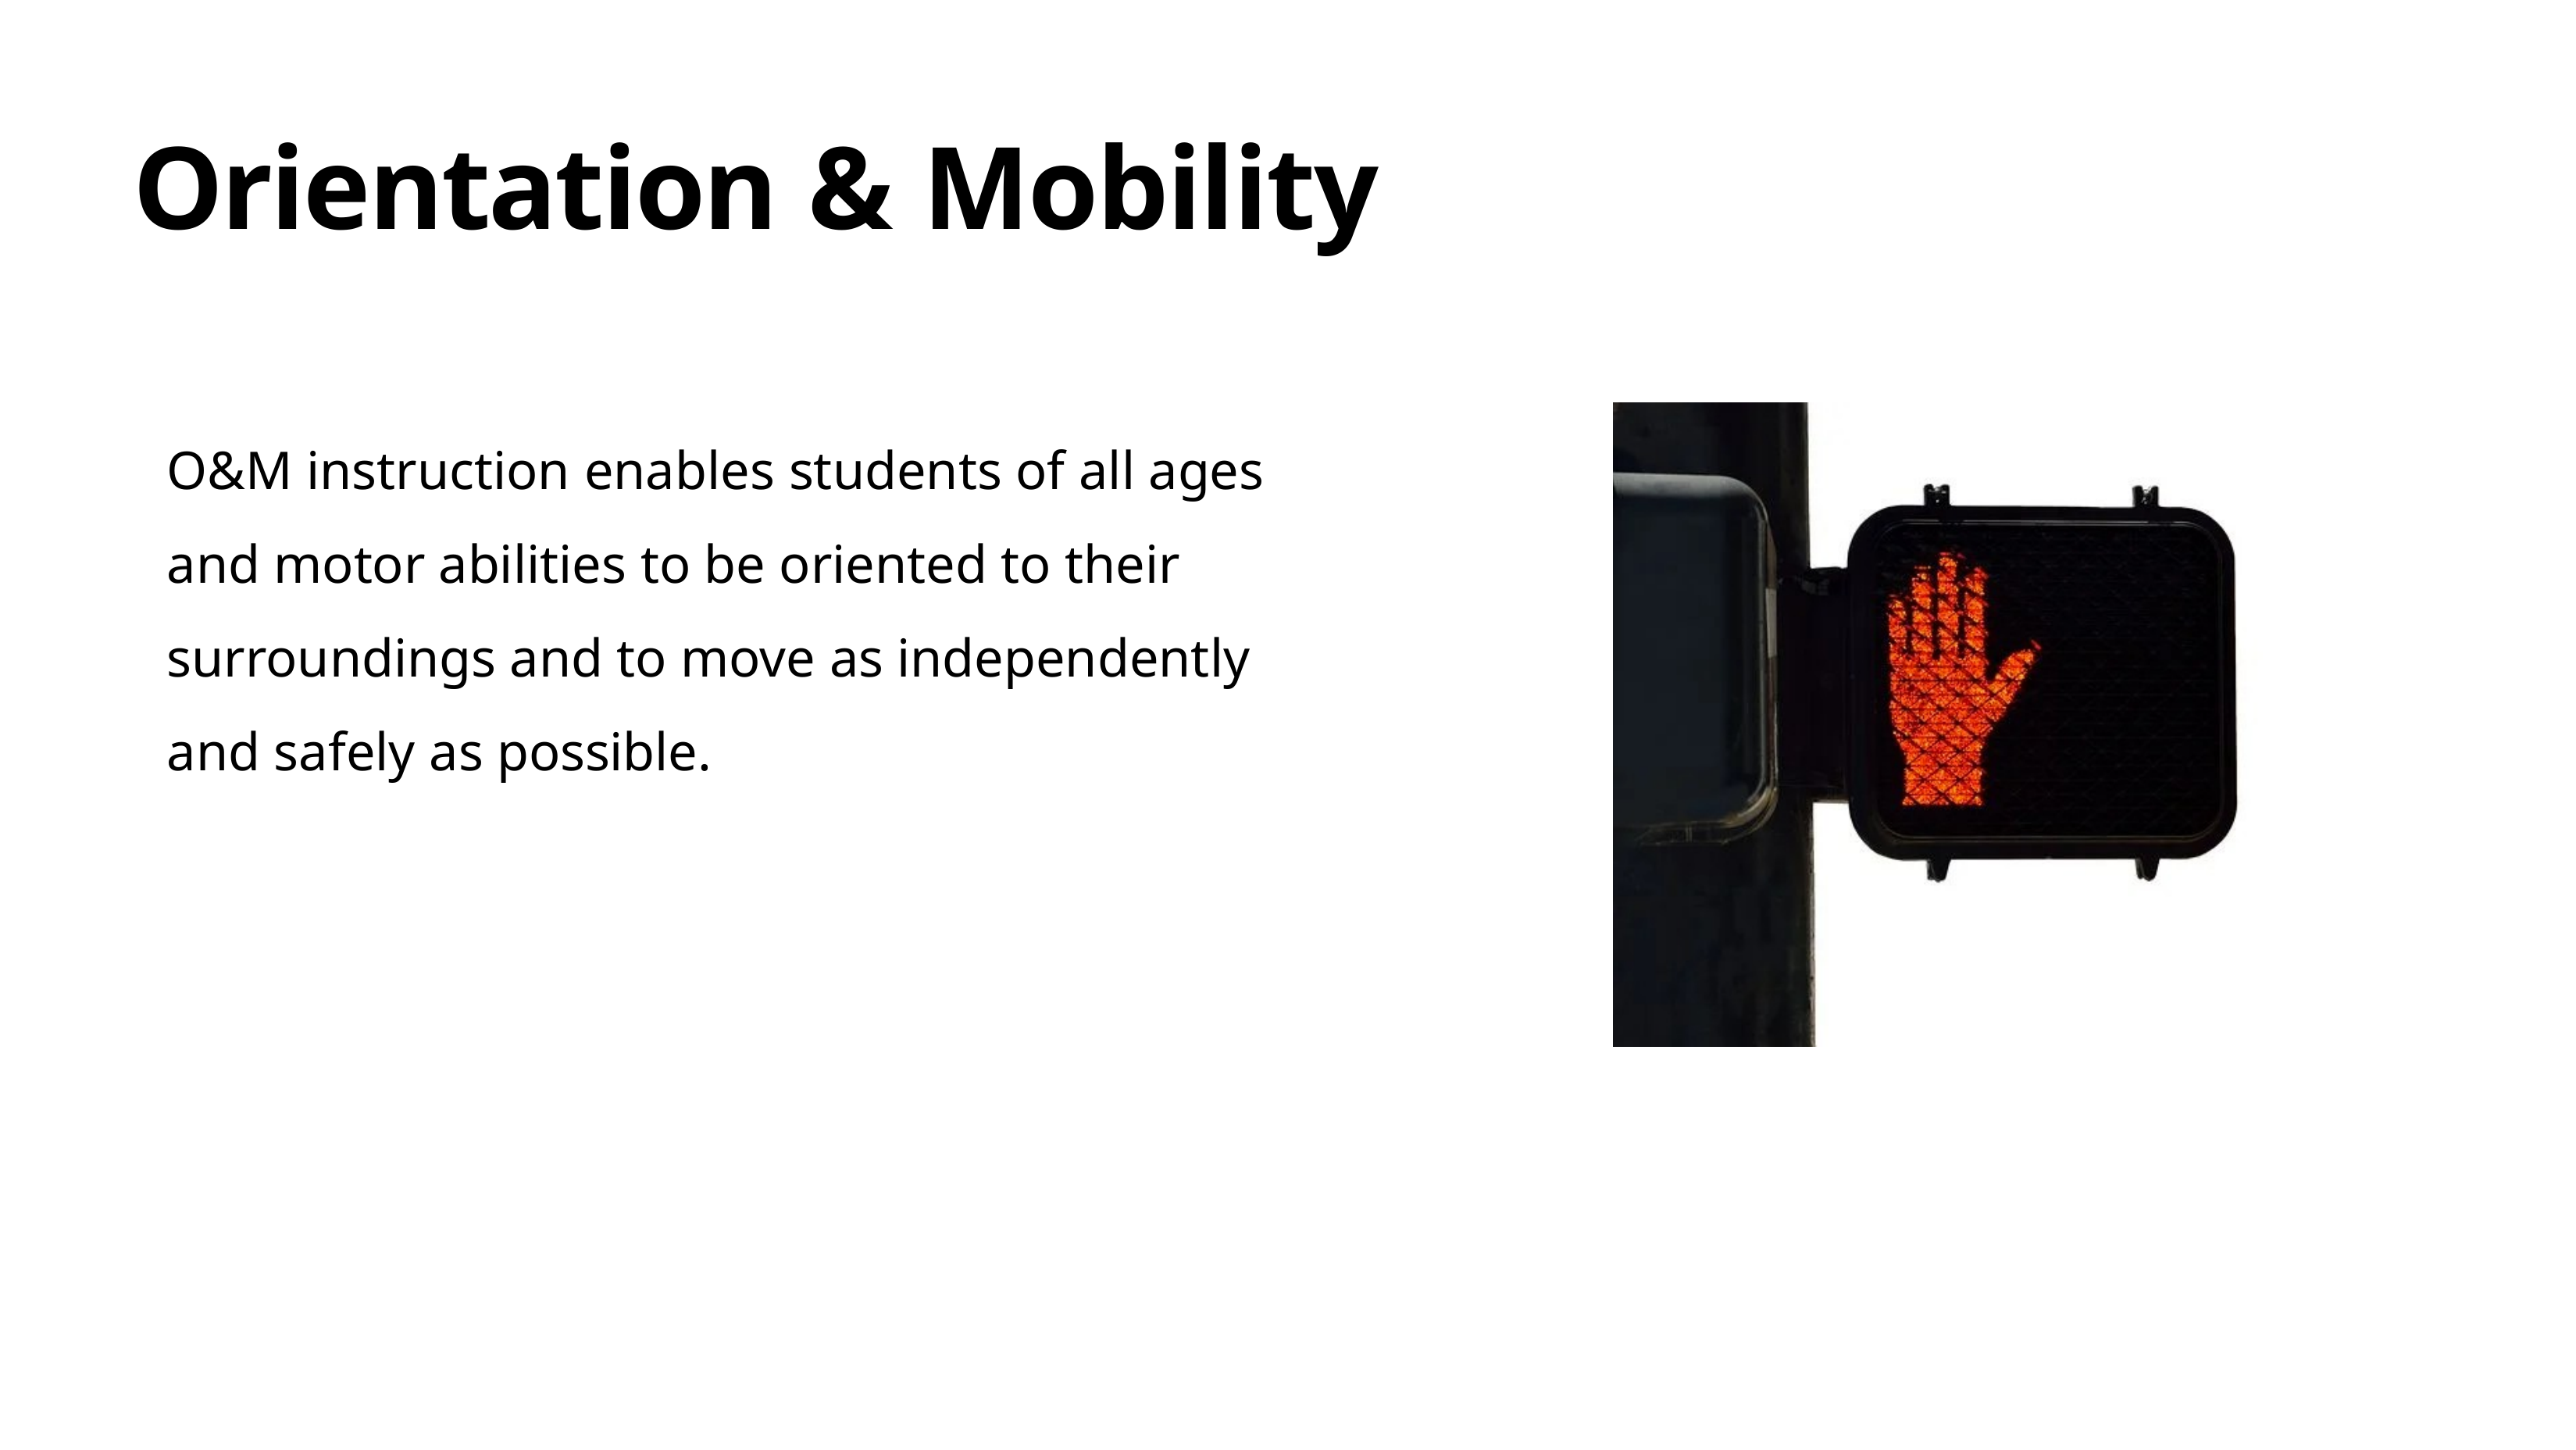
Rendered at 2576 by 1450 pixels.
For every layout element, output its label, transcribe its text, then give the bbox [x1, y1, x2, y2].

title Orientation & Mobility [88, 80, 2453, 358]
text_box O&M instruction enables students of all ages and motor abilities to be oriented to their surroundings and to move as independently and safely as possible. [165, 402, 1347, 781]
picture [1613, 402, 2264, 1047]
